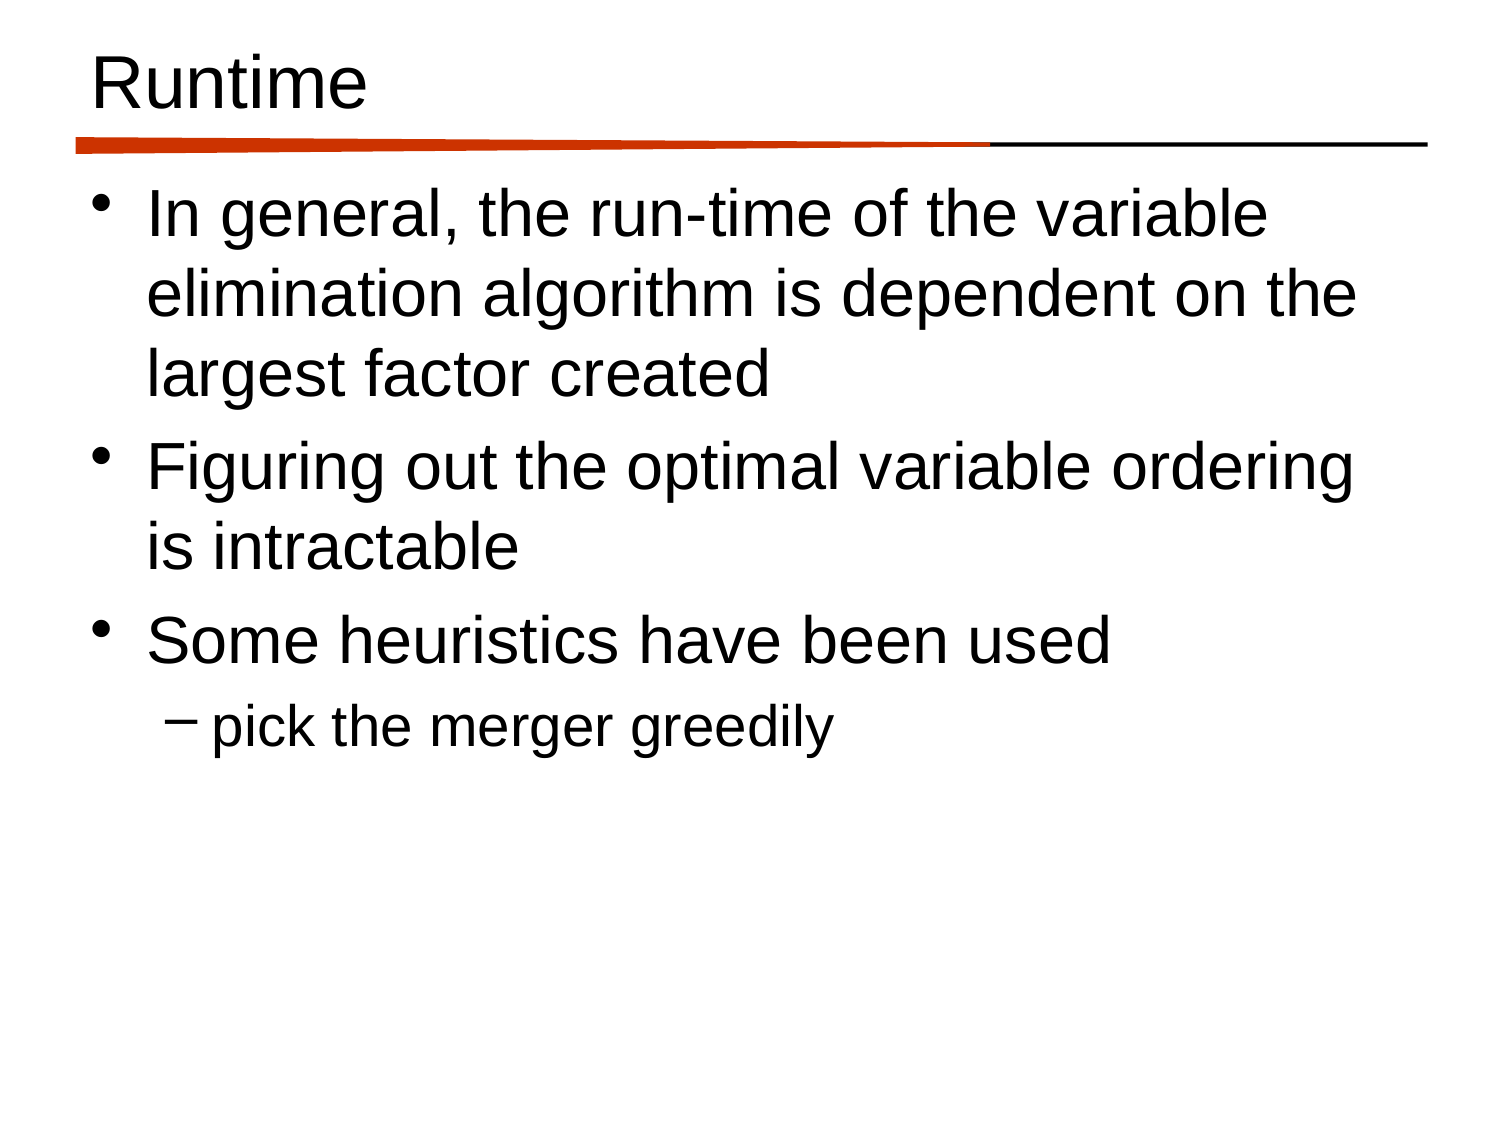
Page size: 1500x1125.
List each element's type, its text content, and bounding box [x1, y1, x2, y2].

title Runtime [74, 24, 1426, 133]
list In general, the run-time of the variable elimination algorithm is dependent on the largest factor created Figuring out the optimal variable ordering is intractable Some heuristics have been used pick the merger greedily [74, 162, 1426, 1006]
